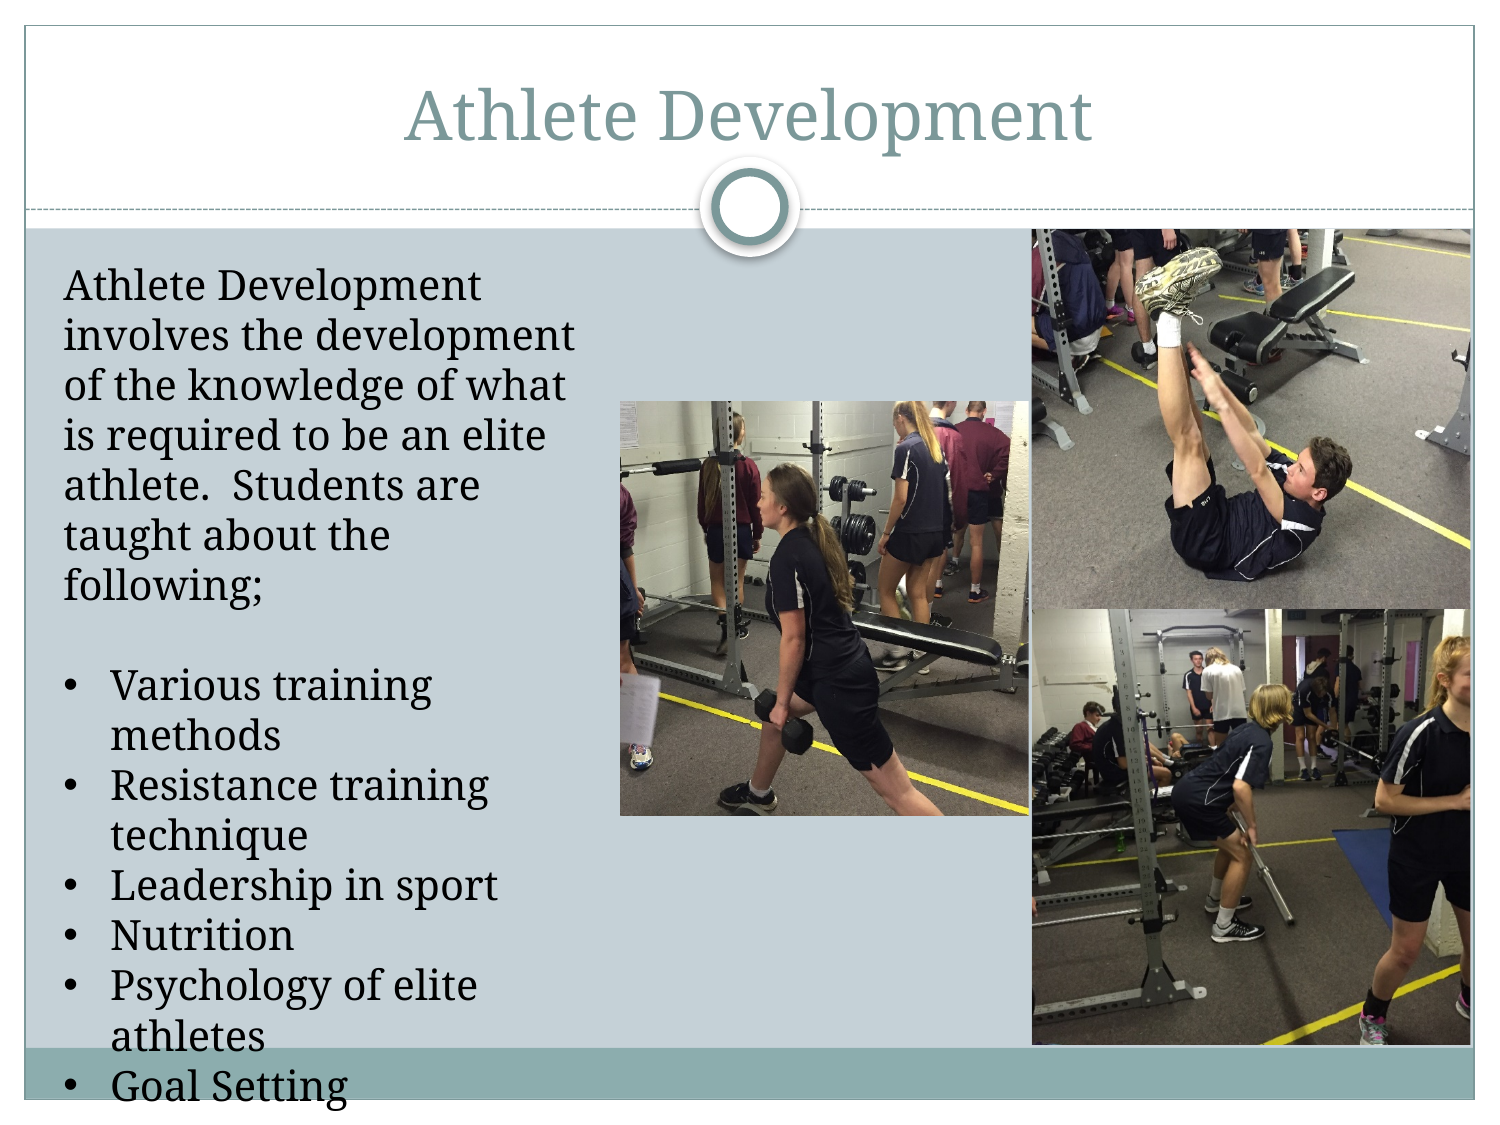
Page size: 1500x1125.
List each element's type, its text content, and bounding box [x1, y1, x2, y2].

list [1032, 618, 1470, 1047]
picture [619, 401, 1029, 816]
picture [1031, 229, 1471, 1045]
title Athlete Development [49, 37, 1450, 162]
text_box Athlete Development involves the development of the knowledge of what is required to be an elite athlete. Students are taught about the following; Various training methods Resistance training technique Leadership in sport Nutrition Psychology of elite athletes Goal Setting [48, 251, 597, 1125]
